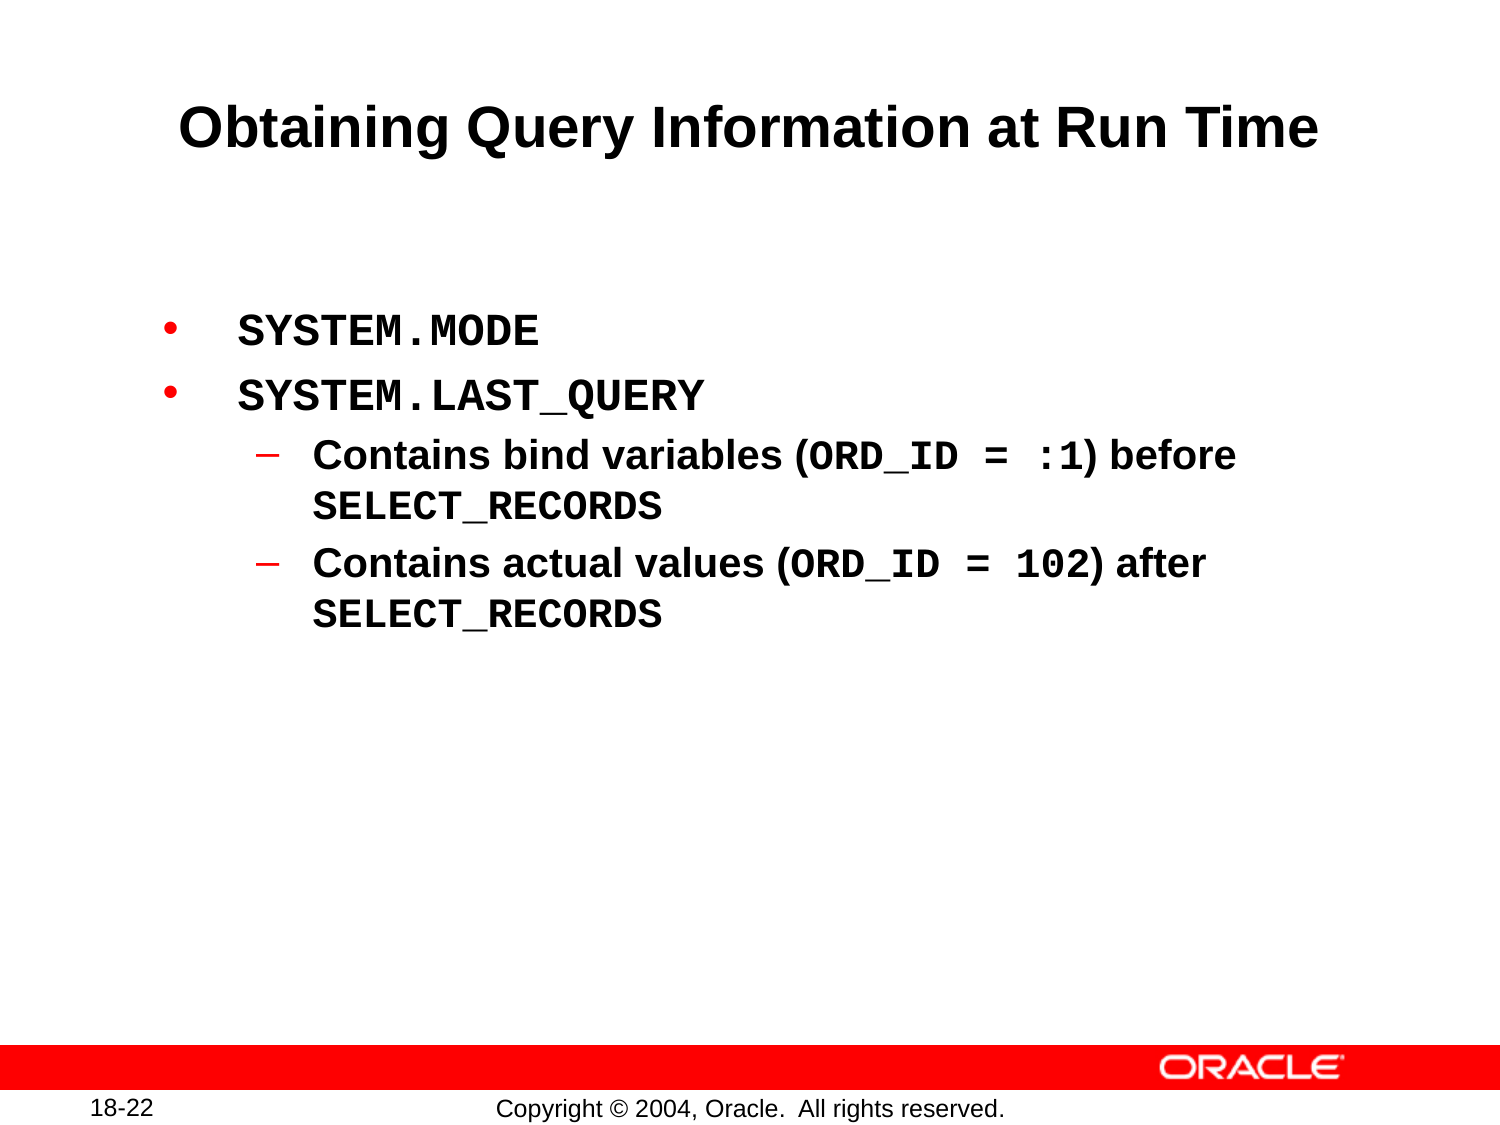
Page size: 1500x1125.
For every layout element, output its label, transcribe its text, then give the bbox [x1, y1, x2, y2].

list SYSTEM.MODE SYSTEM.LAST_QUERY Contains bind variables (ORD_ID = :1) before SELECT_RECORDS Contains actual values (ORD_ID = 102) after SELECT_RECORDS [141, 297, 1351, 643]
title Obtaining Query Information at Run Time [149, 87, 1351, 232]
